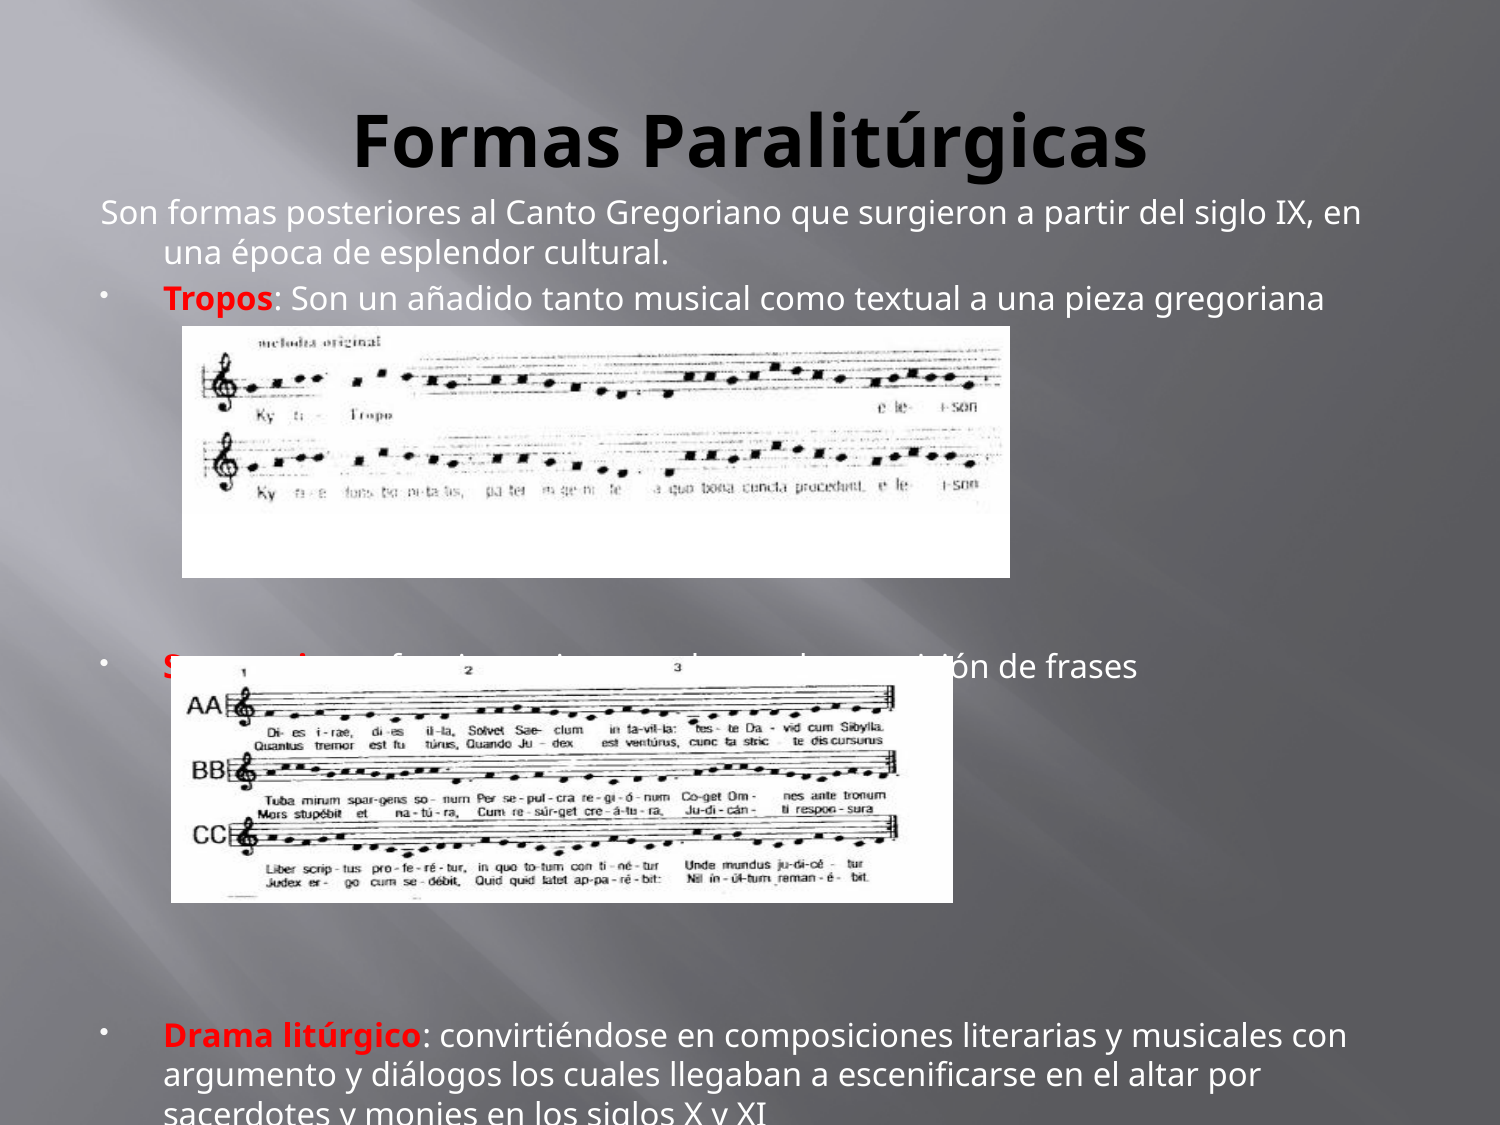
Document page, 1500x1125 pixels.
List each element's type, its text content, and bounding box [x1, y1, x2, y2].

list Son formas posteriores al Canto Gregoriano que surgieron a partir del siglo IX, en una época de esplendor cultural. Tropos: Son un añadido tanto musical como textual a una pieza gregoriana Secuencia: su funcionamiento en base a la repetición de frases Drama litúrgico: convirtiéndose en composiciones literarias y musicales con argumento y diálogos los cuales llegaban a escenificarse en el altar por sacerdotes y monjes en los siglos X y XI [64, 184, 1415, 1125]
picture [170, 656, 953, 903]
picture [182, 325, 1011, 579]
title Formas Paralitúrgicas [75, 45, 1425, 233]
